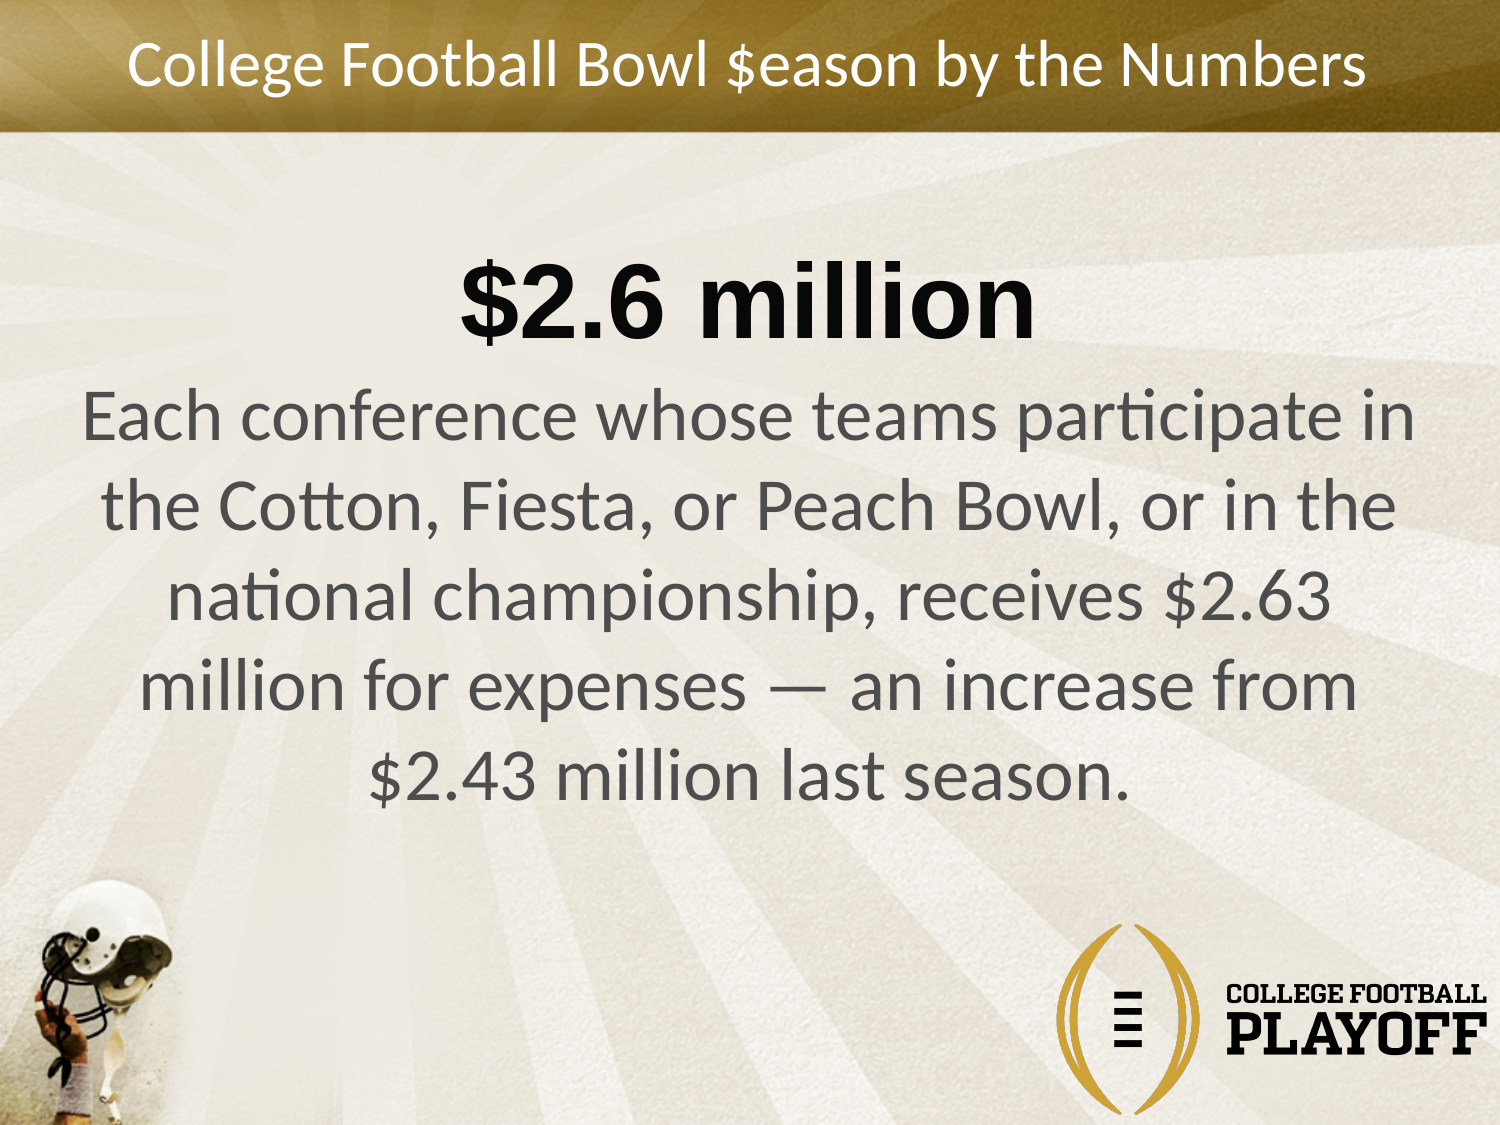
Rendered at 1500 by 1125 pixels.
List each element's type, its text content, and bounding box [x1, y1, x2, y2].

text_box College Football Bowl $eason by the Numbers [112, 12, 1400, 108]
text_box Each conference whose teams participate in the Cotton, Fiesta, or Peach Bowl, or in the national championship, receives $2.63 million for expenses — an increase from $2.43 million last season. [41, 357, 1459, 823]
text_box $2.6 million [230, 108, 1270, 367]
picture [0, 0, 1500, 1125]
